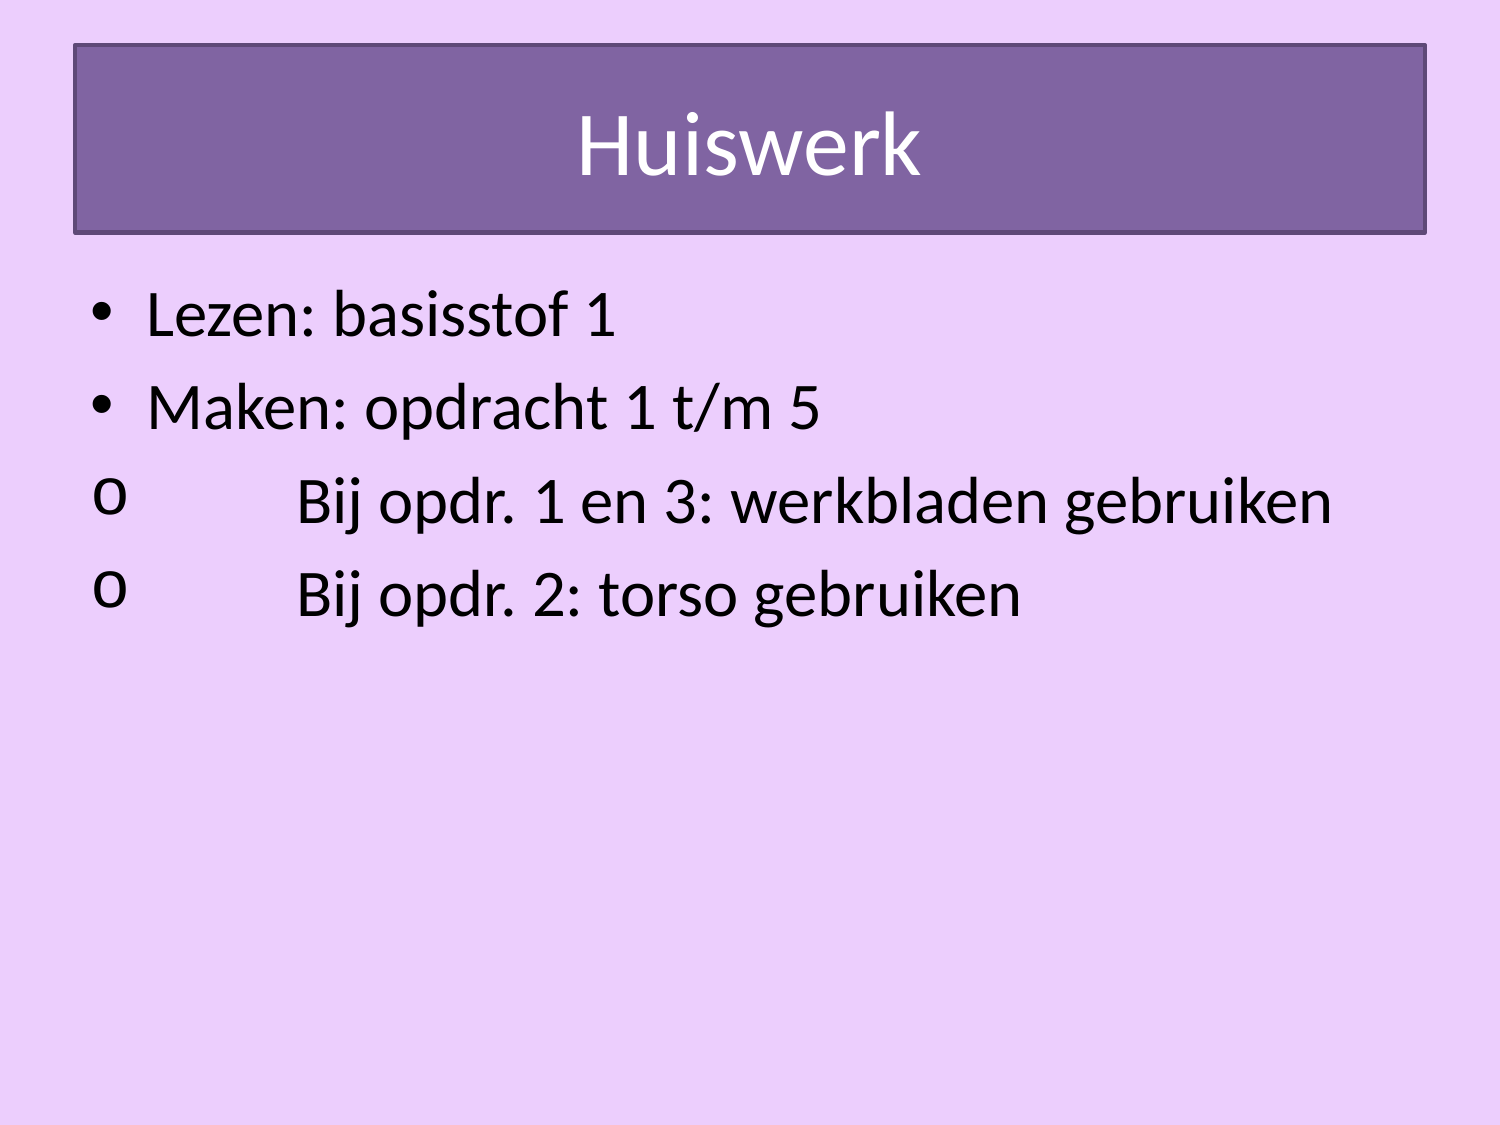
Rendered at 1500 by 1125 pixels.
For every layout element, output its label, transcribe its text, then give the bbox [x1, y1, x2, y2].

list Lezen: basisstof 1 Maken: opdracht 1 t/m 5 Bij opdr. 1 en 3: werkbladen gebruiken Bij opdr. 2: torso gebruiken [75, 262, 1425, 1005]
title Huiswerk [73, 43, 1427, 235]
